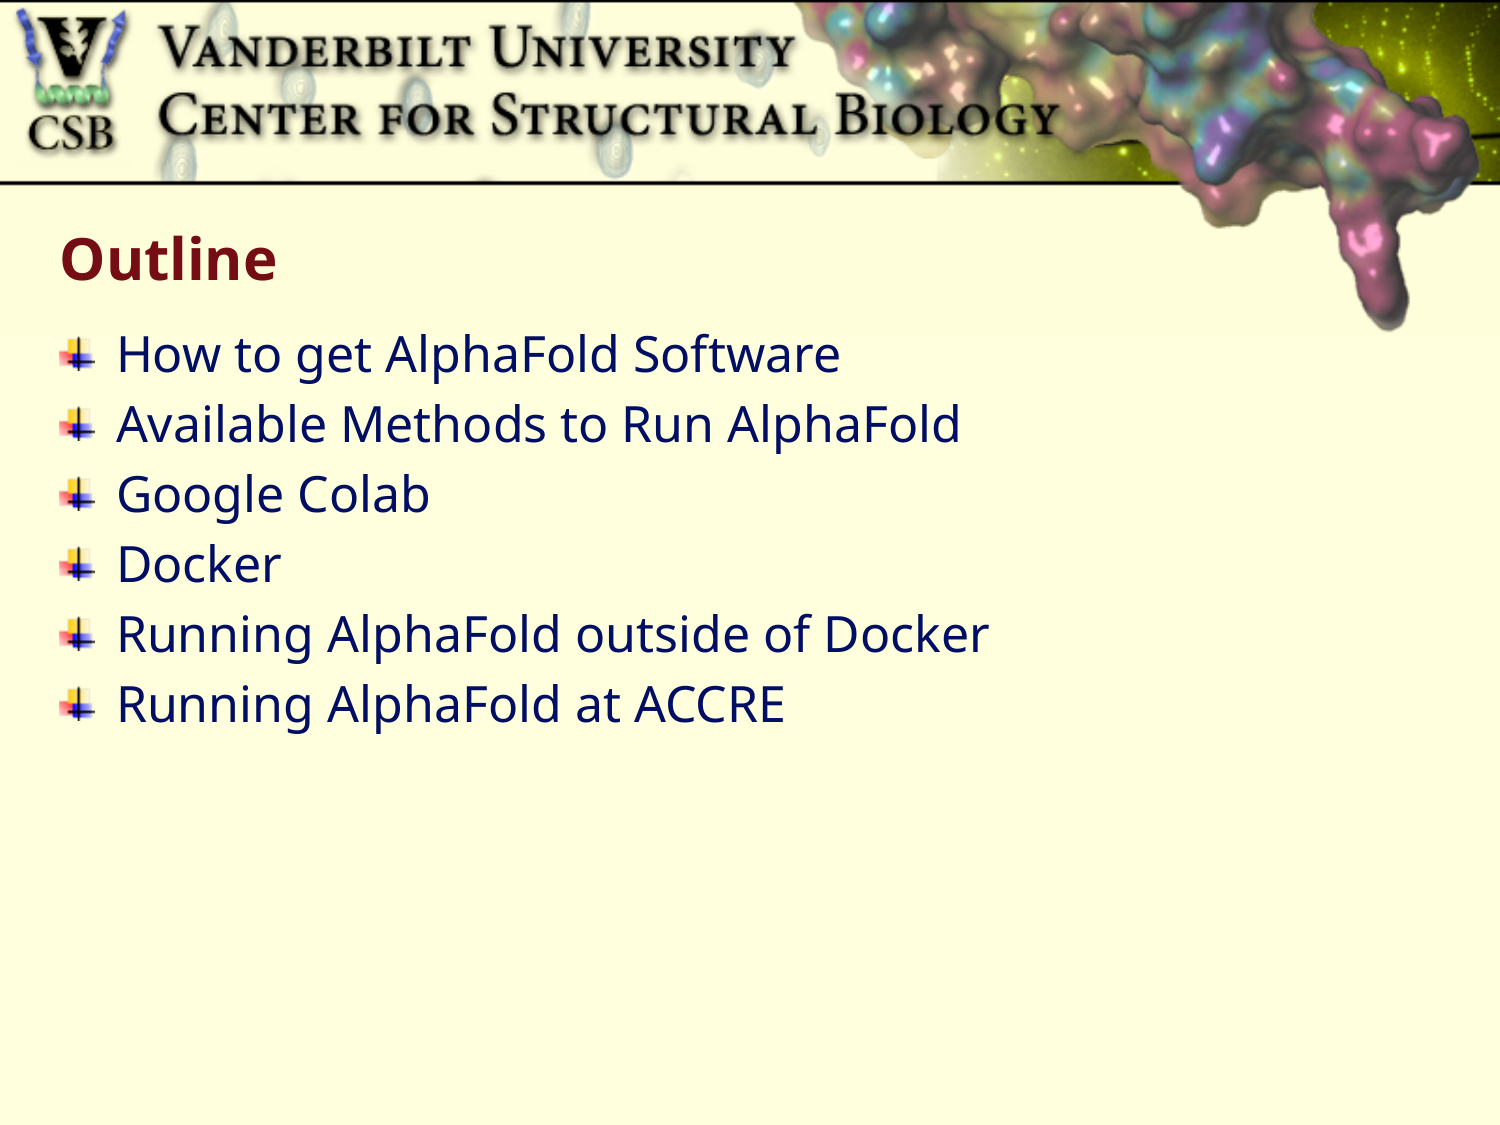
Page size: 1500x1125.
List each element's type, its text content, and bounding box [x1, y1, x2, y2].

picture [59, 545, 95, 581]
picture [59, 335, 95, 371]
title Outline [44, 187, 1308, 314]
picture [59, 685, 95, 721]
picture [59, 615, 95, 651]
picture [59, 405, 95, 441]
picture [0, 0, 1500, 338]
picture [59, 475, 95, 511]
list How to get AlphaFold Software Available Methods to Run AlphaFold Google Colab Docker Running AlphaFold outside of Docker Running AlphaFold at ACCRE [44, 314, 1451, 1053]
